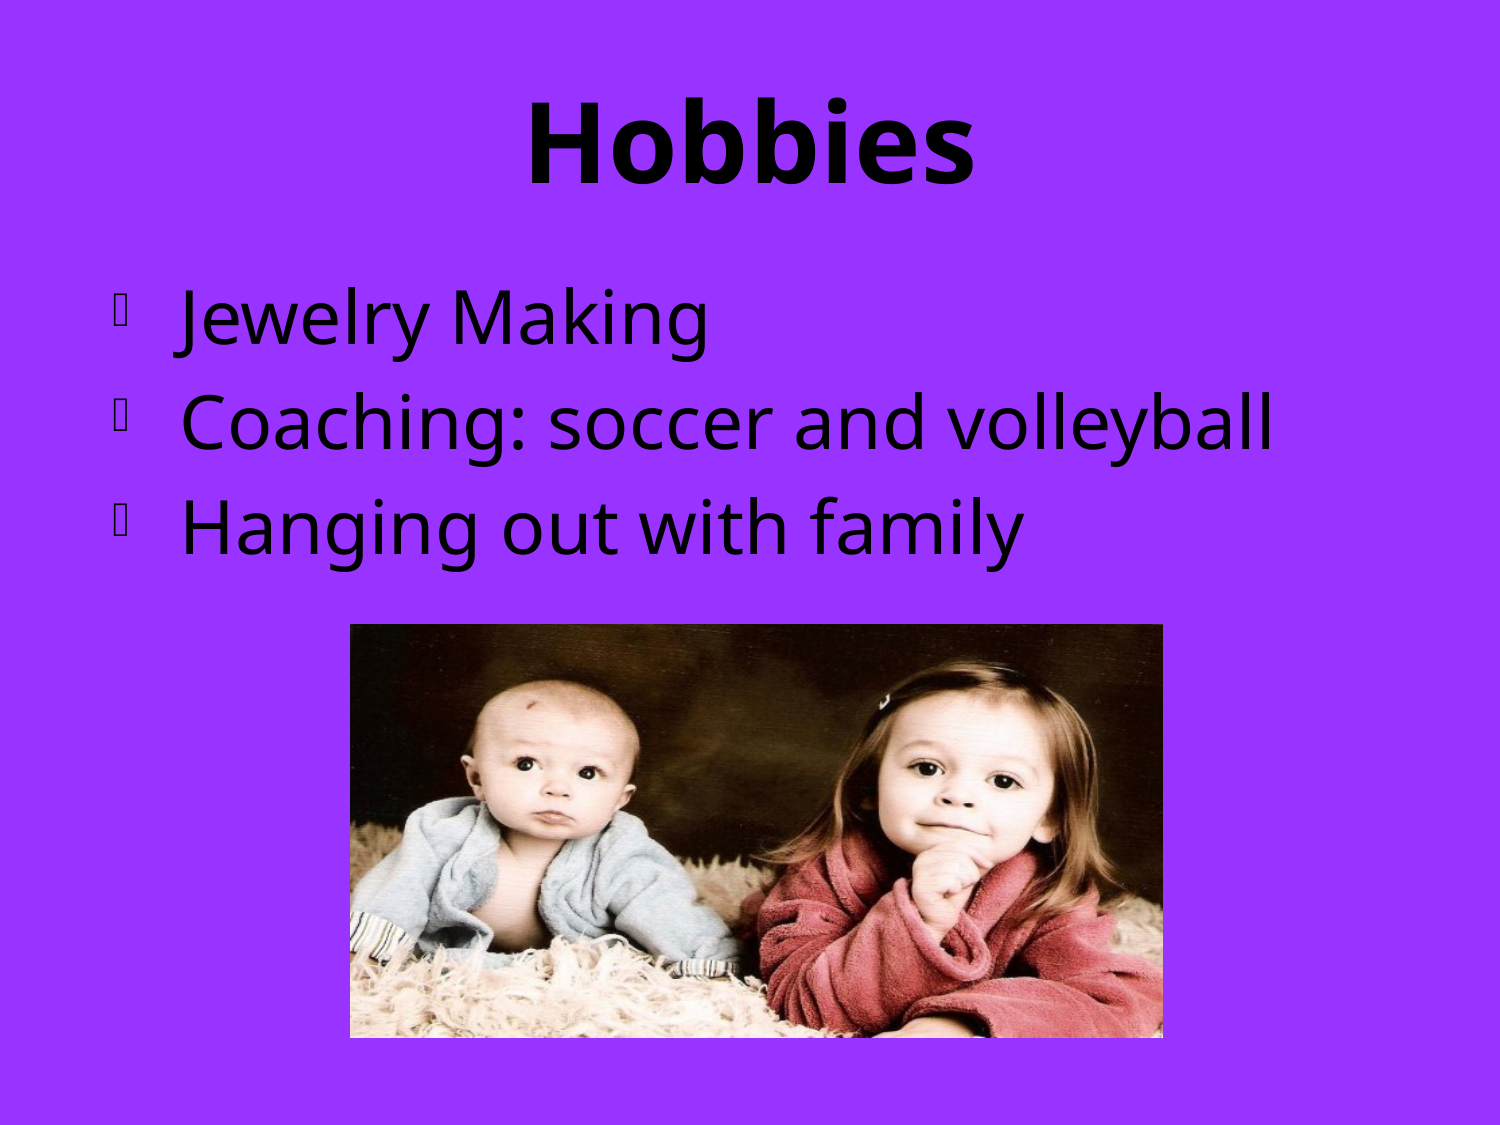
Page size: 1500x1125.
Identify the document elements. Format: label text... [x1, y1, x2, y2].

title Hobbies [75, 45, 1425, 233]
picture [349, 624, 1163, 1038]
list Jewelry Making Coaching: soccer and volleyball Hanging out with family [75, 262, 1425, 1035]
